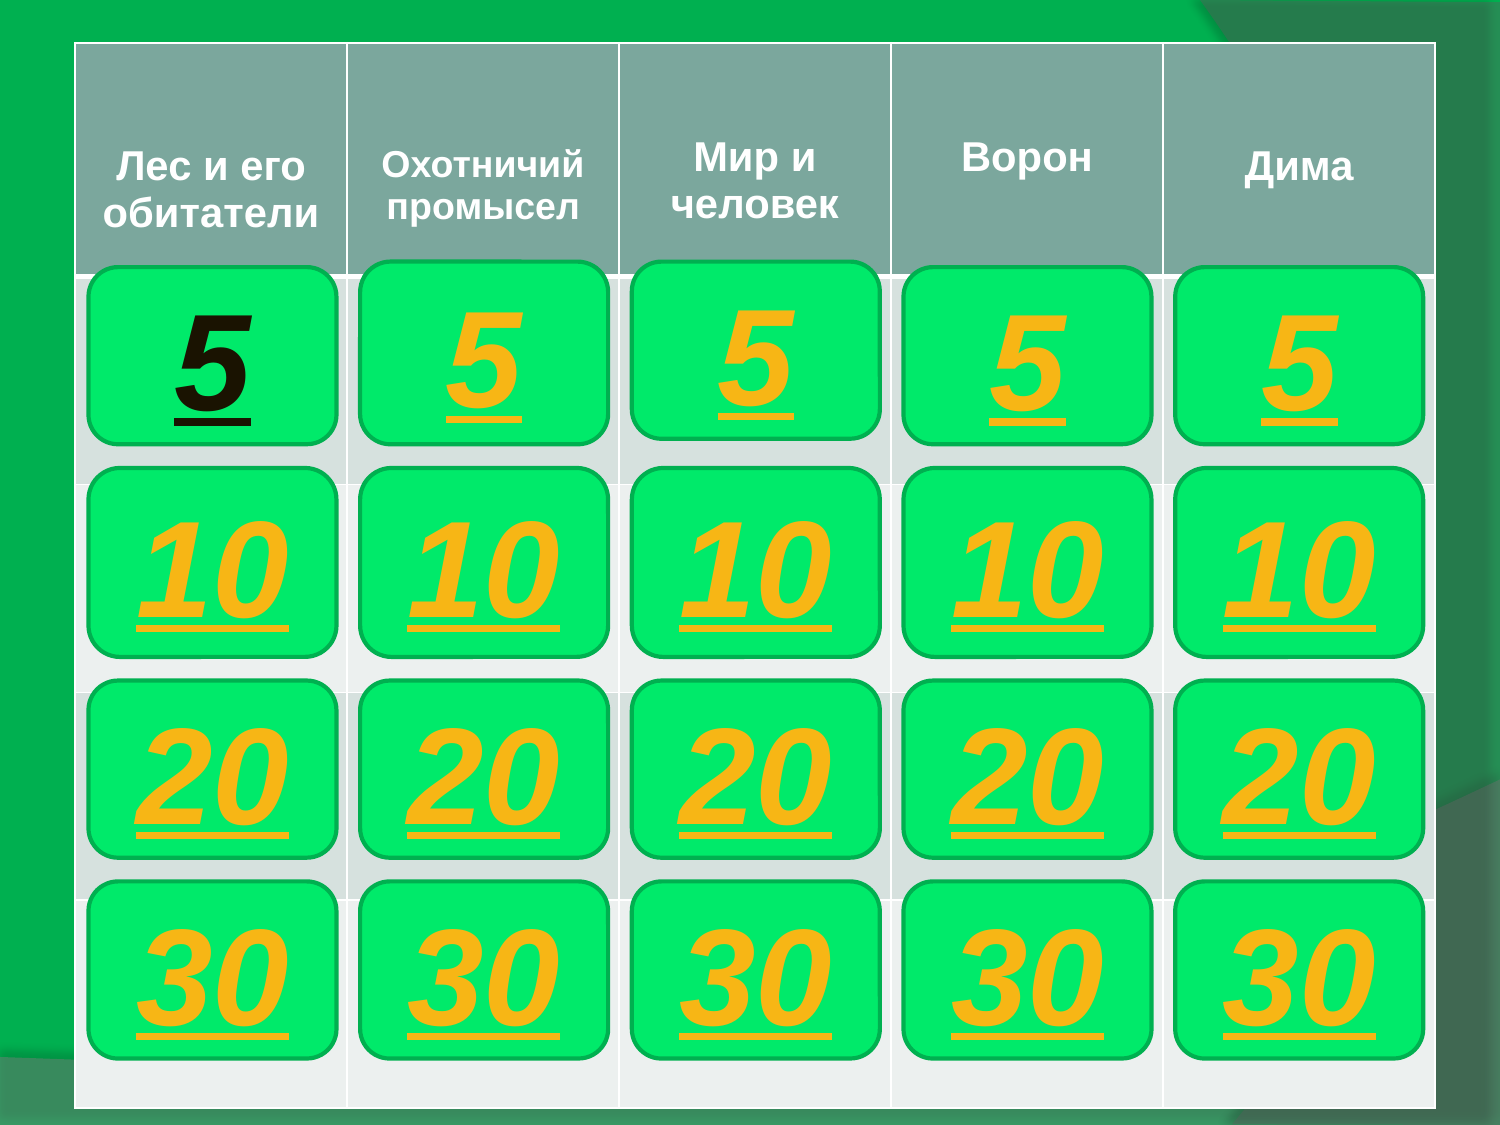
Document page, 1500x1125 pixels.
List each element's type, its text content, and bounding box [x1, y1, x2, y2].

table_cell [76, 693, 346, 899]
text_box 5 [86, 265, 339, 446]
table_cell [1164, 693, 1434, 899]
table_cell [892, 279, 1162, 484]
table_header Лес и его обитатели [76, 44, 346, 274]
table_cell [348, 485, 618, 692]
text_box 30 [630, 879, 882, 1061]
text_box 20 [901, 678, 1154, 860]
table_cell [76, 901, 346, 1107]
table_cell [892, 901, 1162, 1107]
table_cell [76, 279, 346, 484]
table_cell [348, 279, 618, 484]
text_box 5 [630, 260, 882, 441]
text_box 30 [358, 879, 610, 1061]
text_box 5 [901, 265, 1154, 446]
text_box 10 [901, 466, 1154, 659]
text_box 5 [1173, 265, 1425, 446]
table_cell [1164, 901, 1434, 1107]
table_header Ворон [892, 44, 1162, 274]
text_box 30 [901, 879, 1154, 1061]
table_cell [620, 485, 890, 692]
text_box 30 [1173, 879, 1425, 1061]
table_cell [1164, 485, 1434, 692]
table_cell [348, 693, 618, 899]
text_box 5 [358, 259, 610, 446]
text_box 20 [630, 678, 882, 860]
table_cell [1164, 279, 1434, 484]
table_cell [892, 693, 1162, 899]
table_header Охотничий промысел [348, 44, 618, 274]
text_box 10 [86, 466, 339, 659]
table_cell [892, 485, 1162, 692]
text_box 30 [86, 879, 339, 1061]
table_cell [620, 279, 890, 484]
text_box 20 [86, 678, 339, 860]
text_box 20 [358, 678, 610, 860]
table_cell [620, 901, 890, 1107]
table_cell [620, 693, 890, 899]
text_box 10 [630, 466, 882, 659]
text_box 10 [358, 466, 610, 659]
text_box 10 [1173, 466, 1425, 659]
table_header Мир и человек [620, 44, 890, 274]
text_box 20 [1173, 678, 1425, 860]
table_cell [76, 485, 346, 692]
table_header Дима [1164, 44, 1434, 274]
table_cell [348, 901, 618, 1107]
